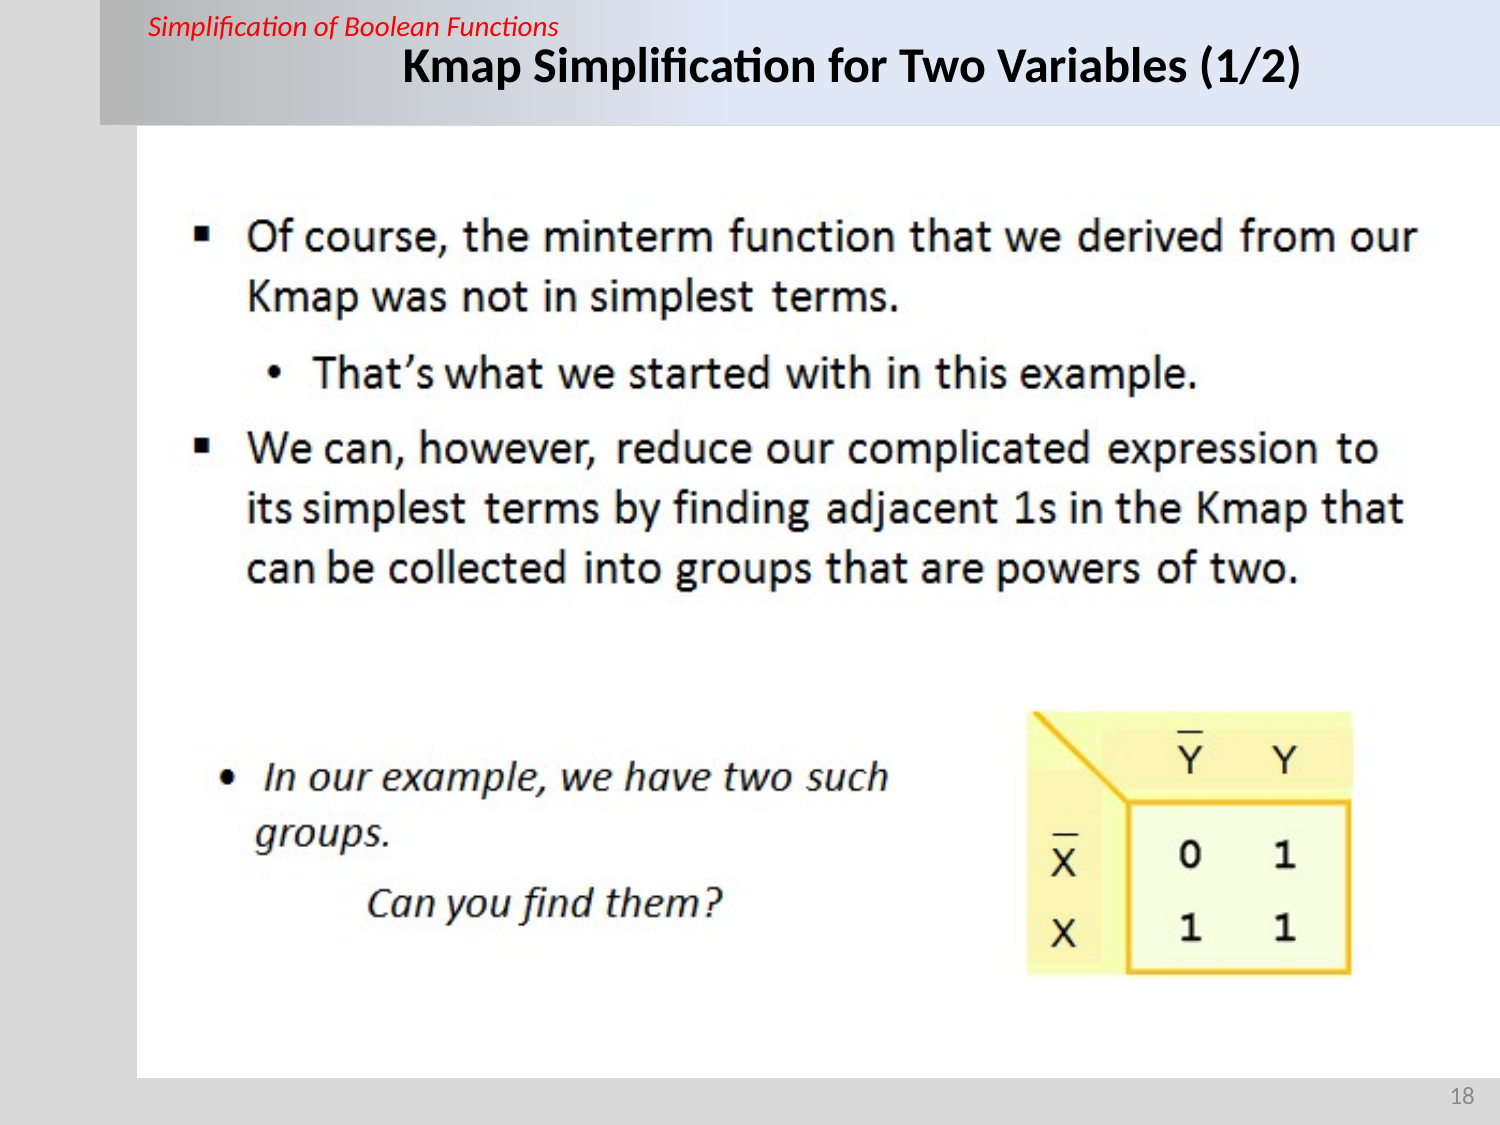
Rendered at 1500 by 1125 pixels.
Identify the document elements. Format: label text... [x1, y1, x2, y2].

title Kmap Simplification for Two Variables (1/2) [212, 0, 1400, 123]
text_box Simplification of Boolean Functions [133, 0, 623, 50]
picture [136, 126, 1500, 1079]
